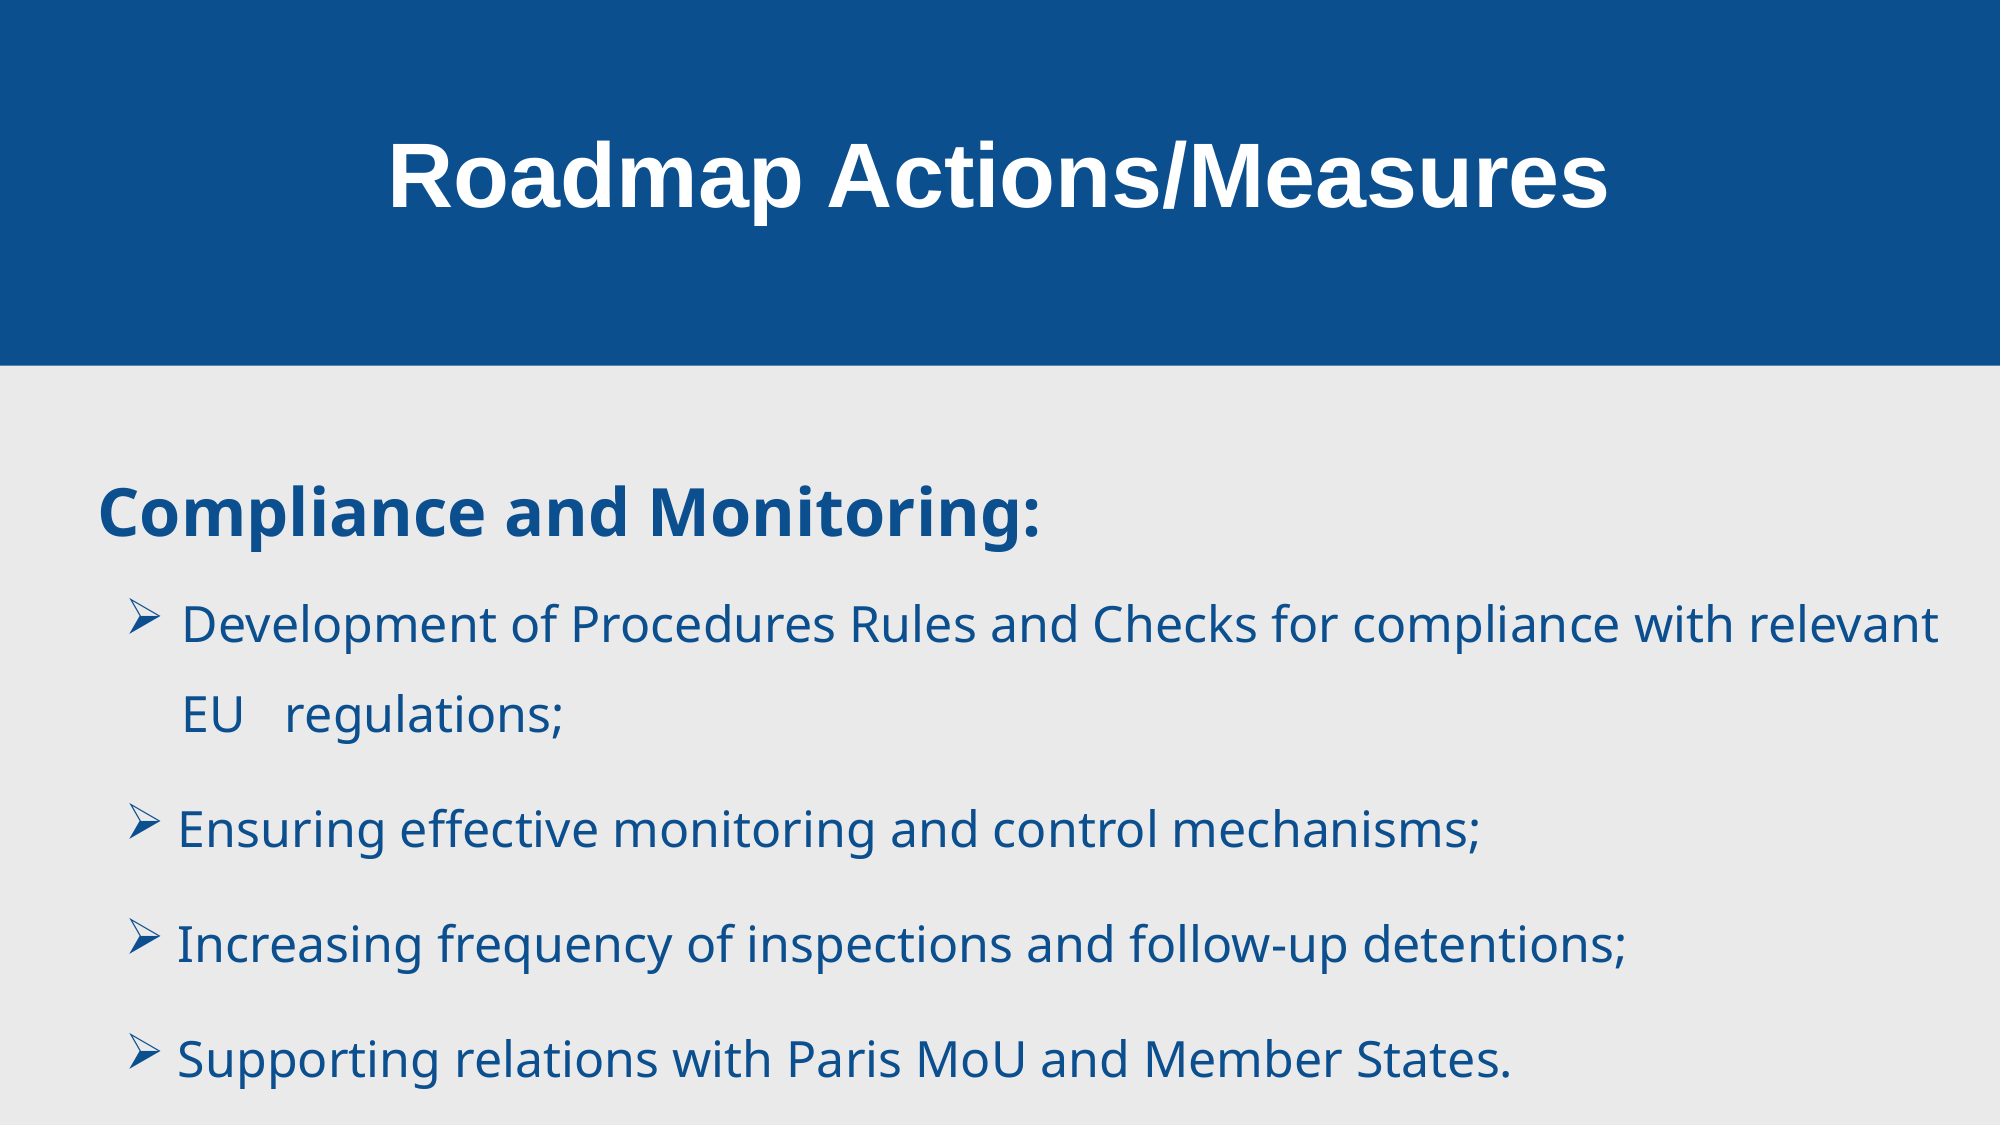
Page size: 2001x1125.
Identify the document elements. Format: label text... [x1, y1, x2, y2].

text_box Compliance and Monitoring: Development of Procedures Rules and Checks for compliance with relevant EU regulations; Ensuring effective monitoring and control mechanisms; Increasing frequency of inspections and follow-up detentions; Supporting relations with Paris MoU and Member States. [82, 422, 1962, 1095]
text_box [0, 364, 2000, 1125]
text_box Roadmap Actions/Measures [104, 150, 1896, 227]
